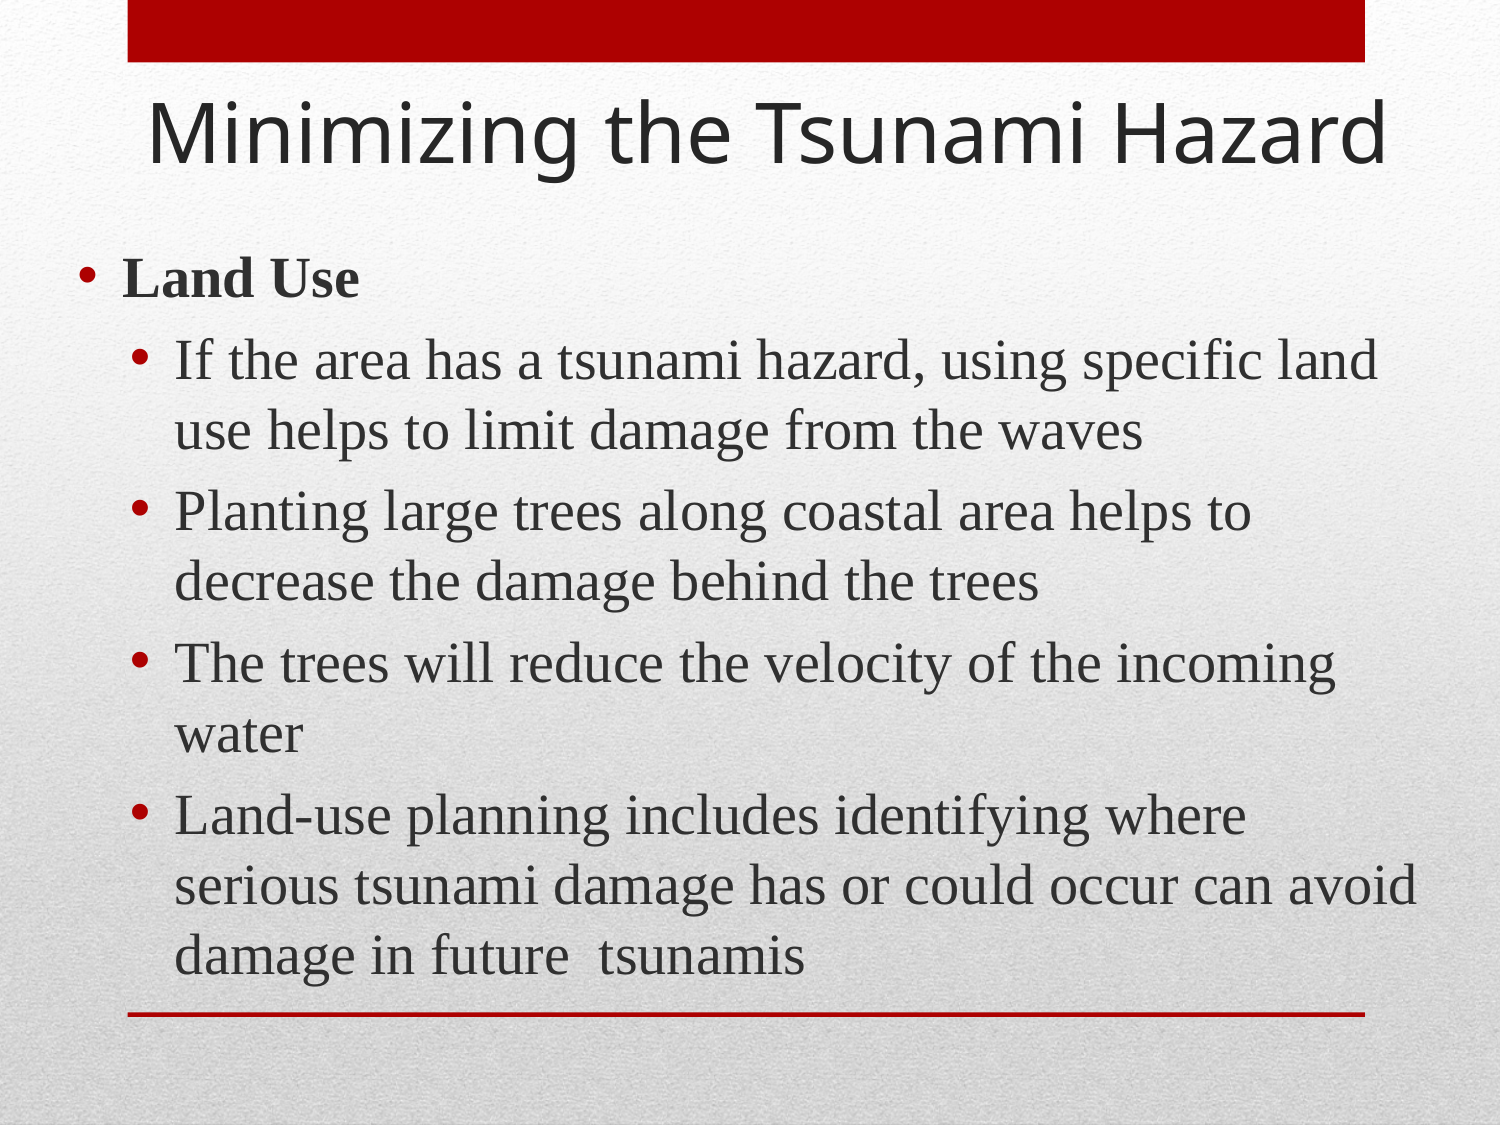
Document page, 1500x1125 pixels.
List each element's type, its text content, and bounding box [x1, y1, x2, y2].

title Minimizing the Tsunami Hazard [62, 0, 1475, 188]
list Land Use If the area has a tsunami hazard, using specific land use helps to limit damage from the waves Planting large trees along coastal area helps to decrease the damage behind the trees The trees will reduce the velocity of the incoming water Land-use planning includes identifying where serious tsunami damage has or could occur can avoid damage in future tsunamis [62, 237, 1438, 988]
